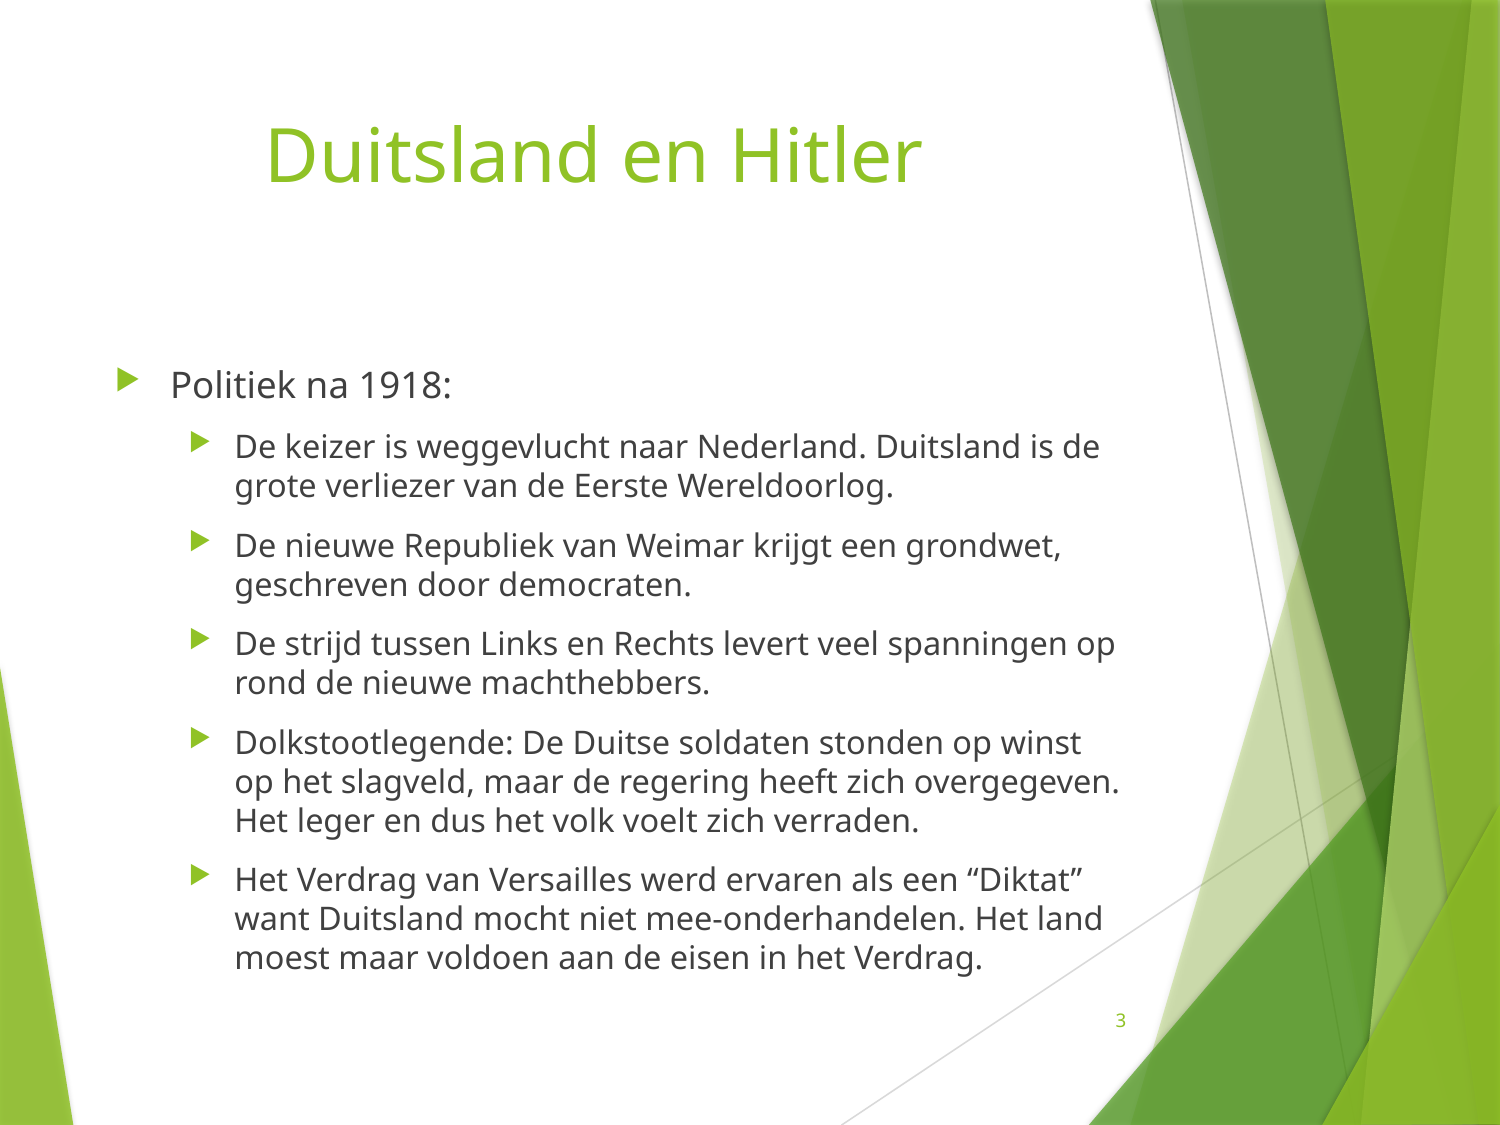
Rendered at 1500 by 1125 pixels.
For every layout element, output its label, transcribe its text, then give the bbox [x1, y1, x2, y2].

list Politiek na 1918: De keizer is weggevlucht naar Nederland. Duitsland is de grote verliezer van de Eerste Wereldoorlog. De nieuwe Republiek van Weimar krijgt een grondwet, geschreven door democraten. De strijd tussen Links en Rechts levert veel spanningen op rond de nieuwe machthebbers. Dolkstootlegende: De Duitse soldaten stonden op winst op het slagveld, maar de regering heeft zich overgegeven. Het leger en dus het volk voelt zich verraden. Het Verdrag van Versailles werd ervaren als een “Diktat” want Duitsland mocht niet mee-onderhandelen. Het land moest maar voldoen aan de eisen in het Verdrag. [99, 354, 1142, 992]
slide_number 3 [1057, 991, 1142, 1051]
title Duitsland en Hitler [99, 99, 1142, 317]
